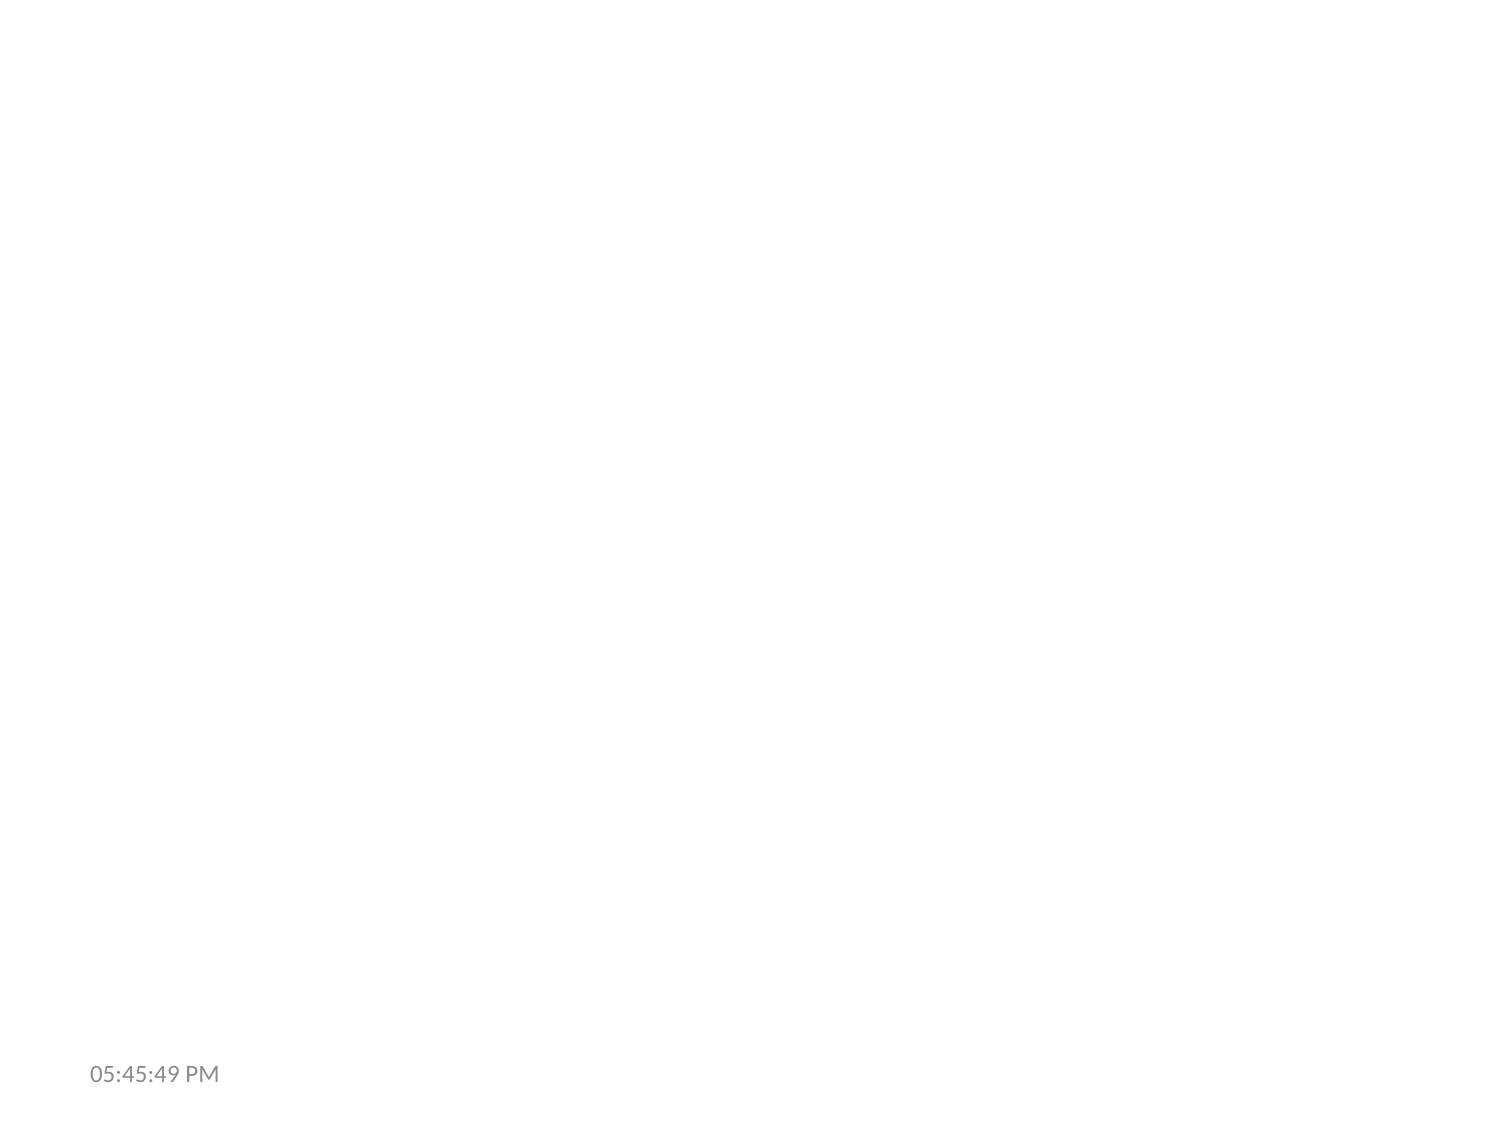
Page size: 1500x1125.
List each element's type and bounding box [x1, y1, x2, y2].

slide_number [75, 1042, 425, 1103]
